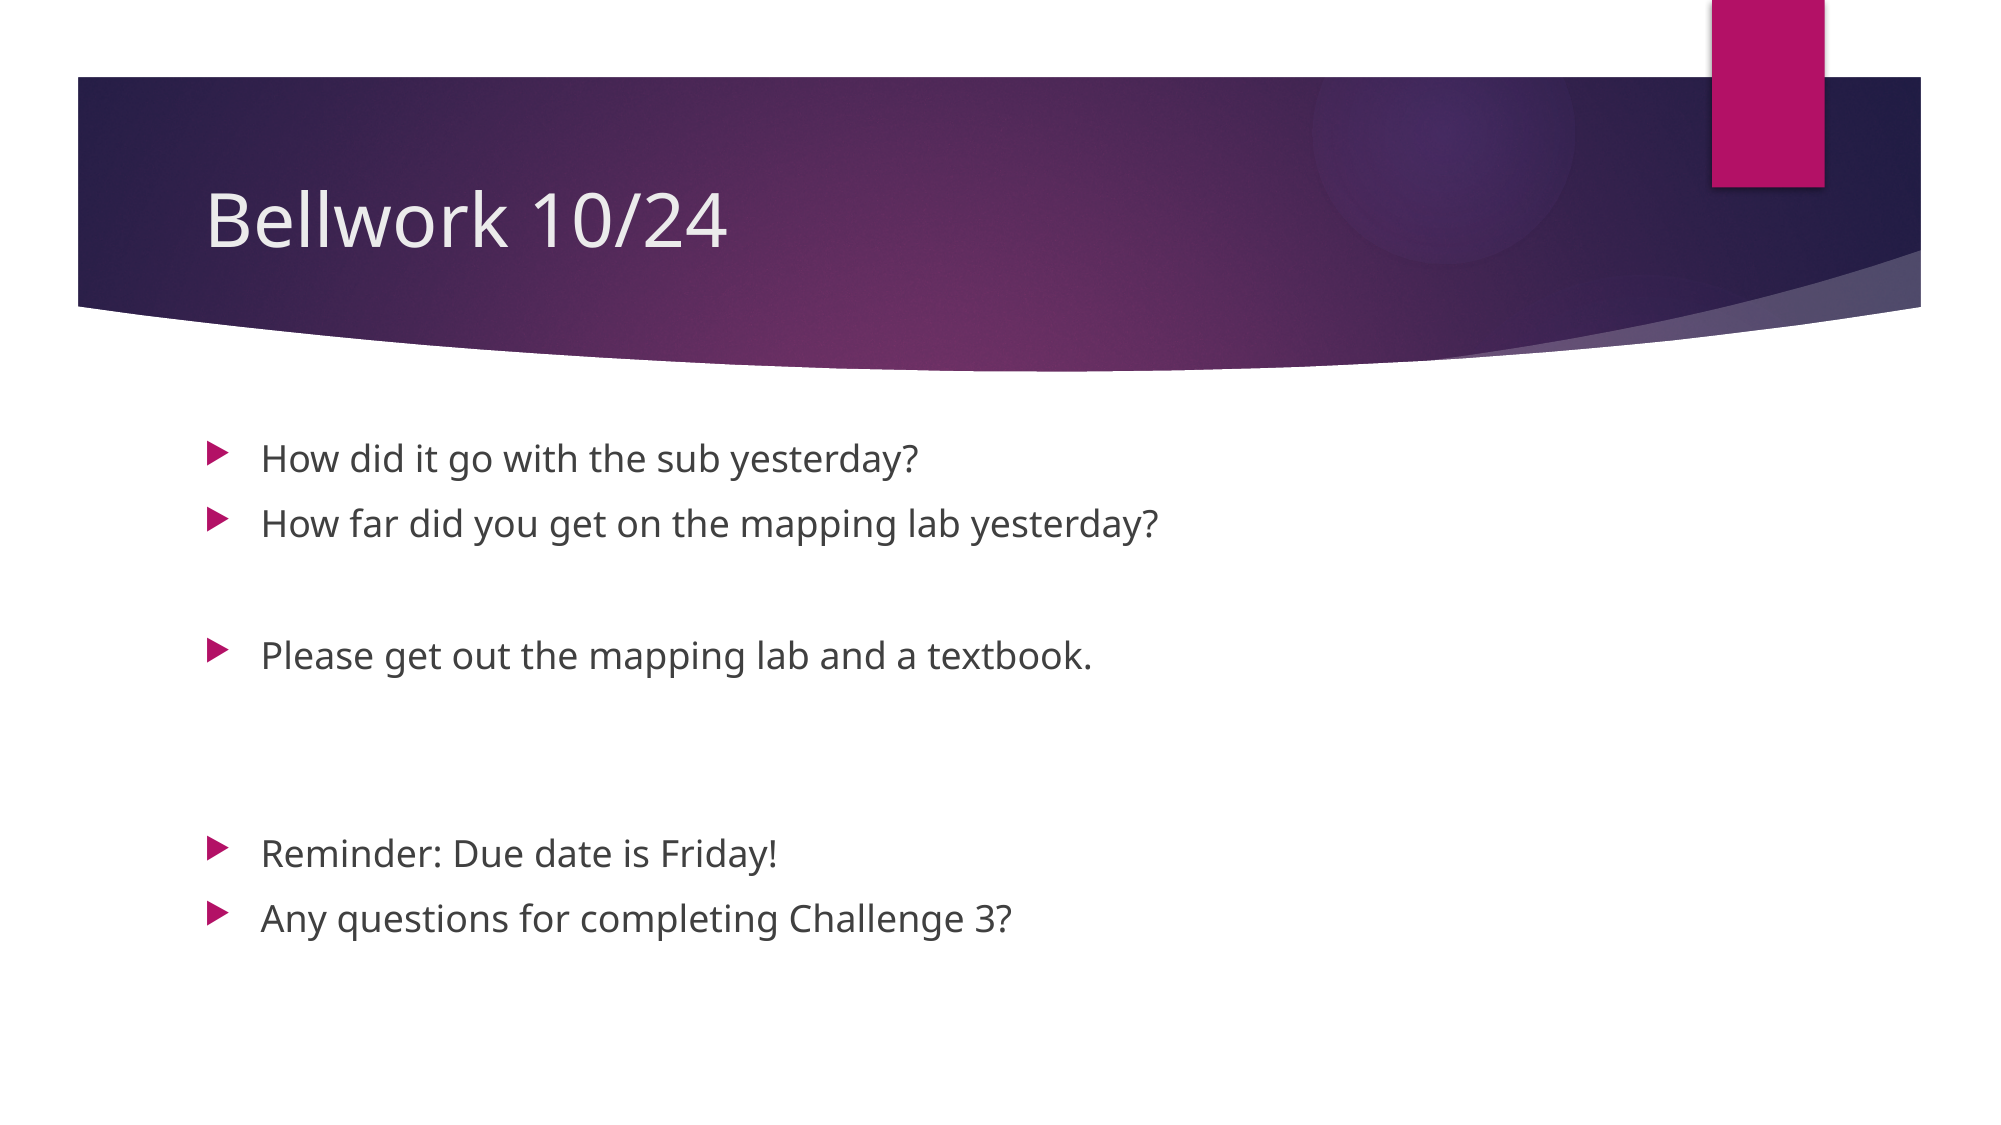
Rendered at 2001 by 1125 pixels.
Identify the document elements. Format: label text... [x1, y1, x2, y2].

title Bellwork 10/24 [189, 159, 1627, 276]
list How did it go with the sub yesterday? How far did you get on the mapping lab yesterday? Please get out the mapping lab and a textbook. Reminder: Due date is Friday! Any questions for completing Challenge 3? [189, 427, 1638, 988]
